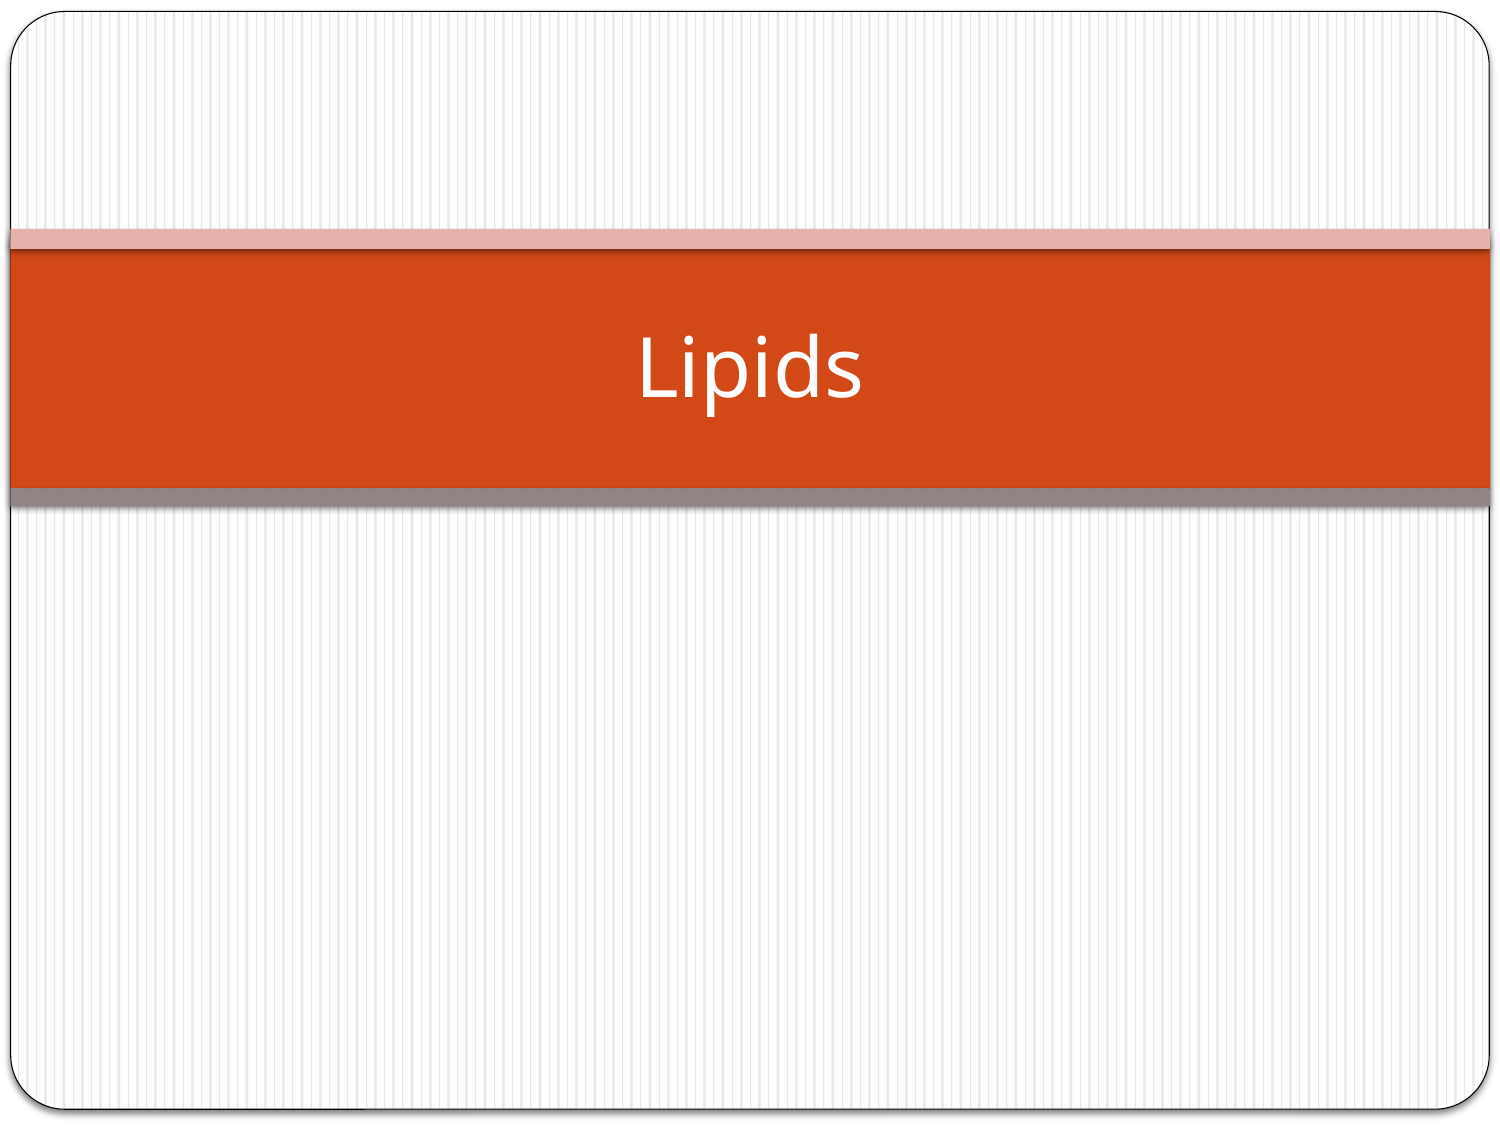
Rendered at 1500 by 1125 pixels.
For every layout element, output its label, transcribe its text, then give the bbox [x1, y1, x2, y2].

title Lipids [75, 247, 1425, 489]
